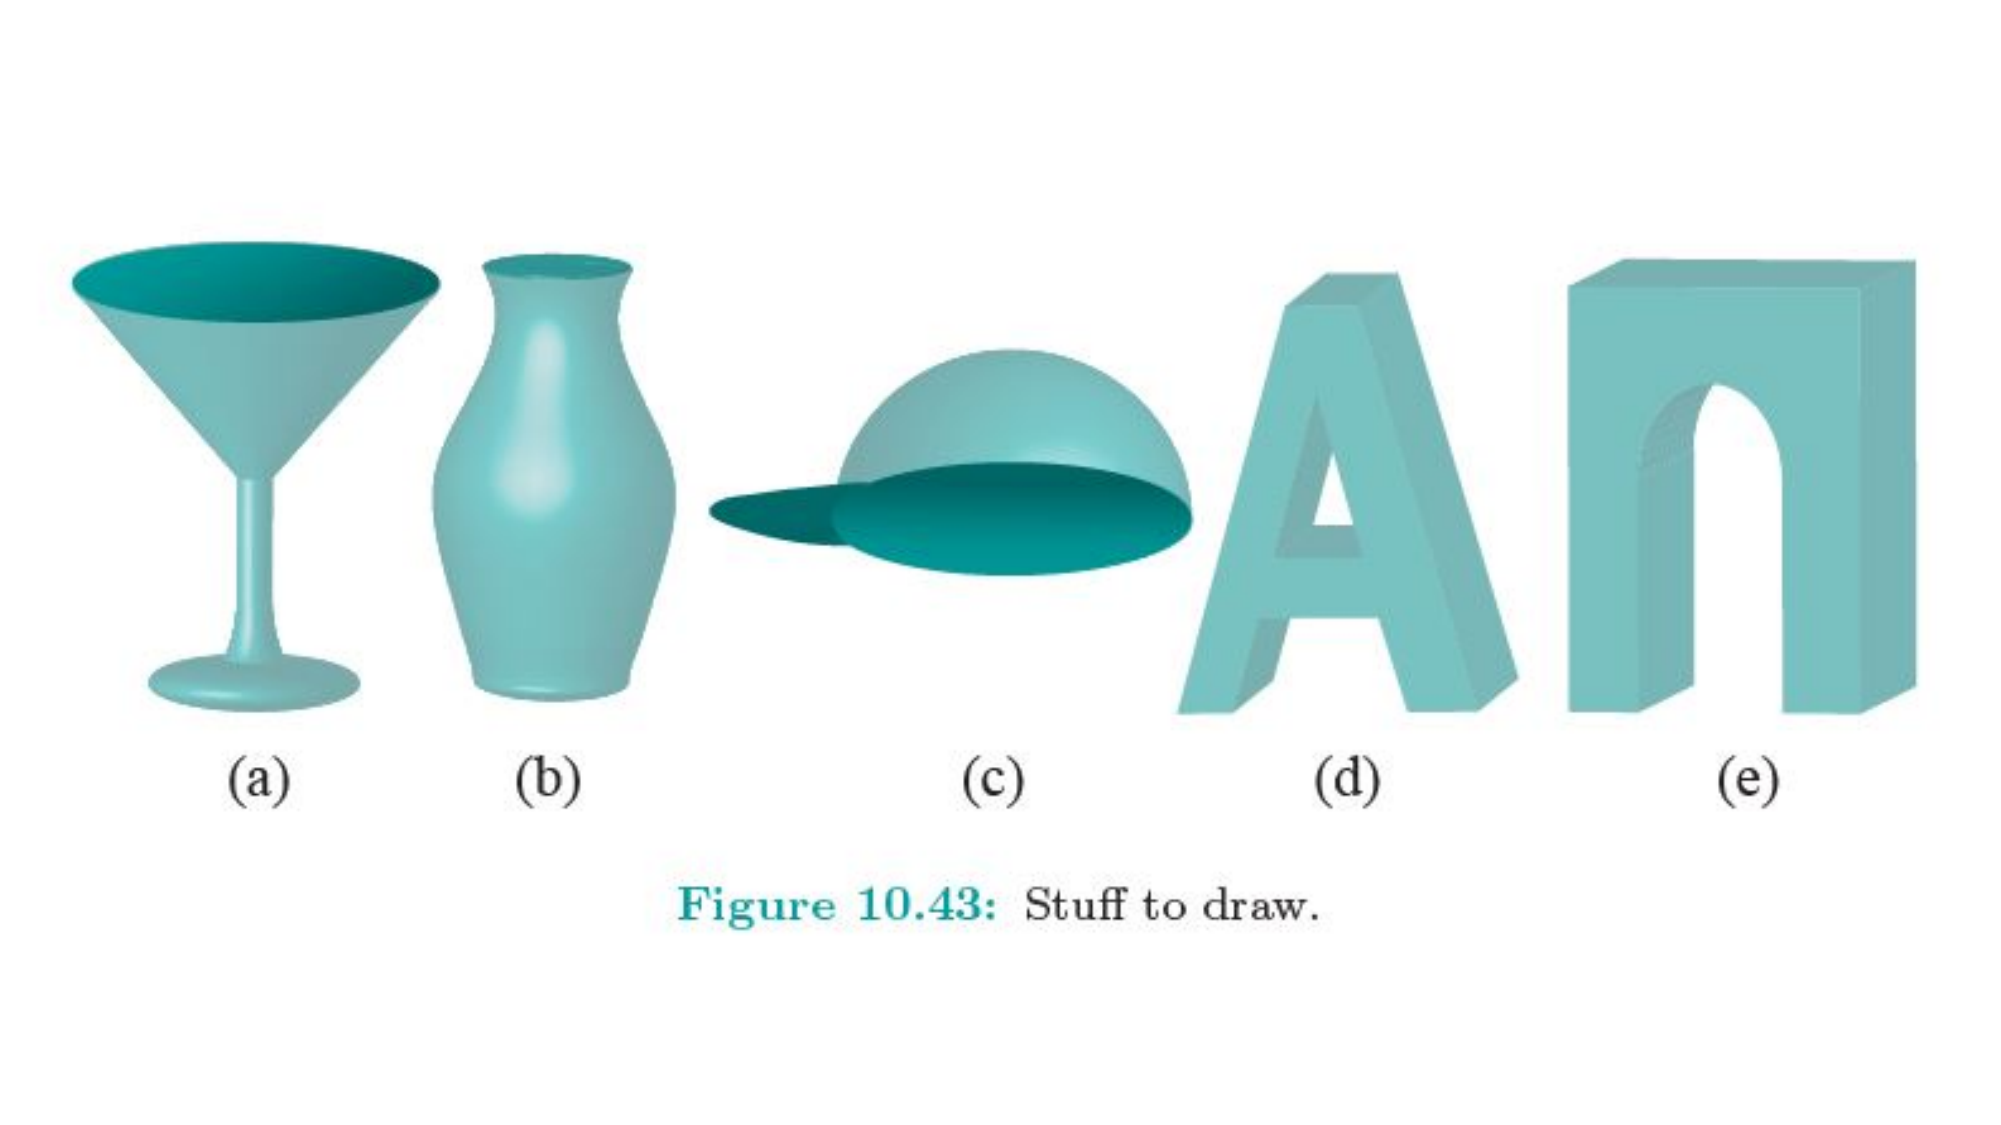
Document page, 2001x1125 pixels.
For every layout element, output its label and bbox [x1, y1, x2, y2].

picture [0, 164, 2000, 961]
